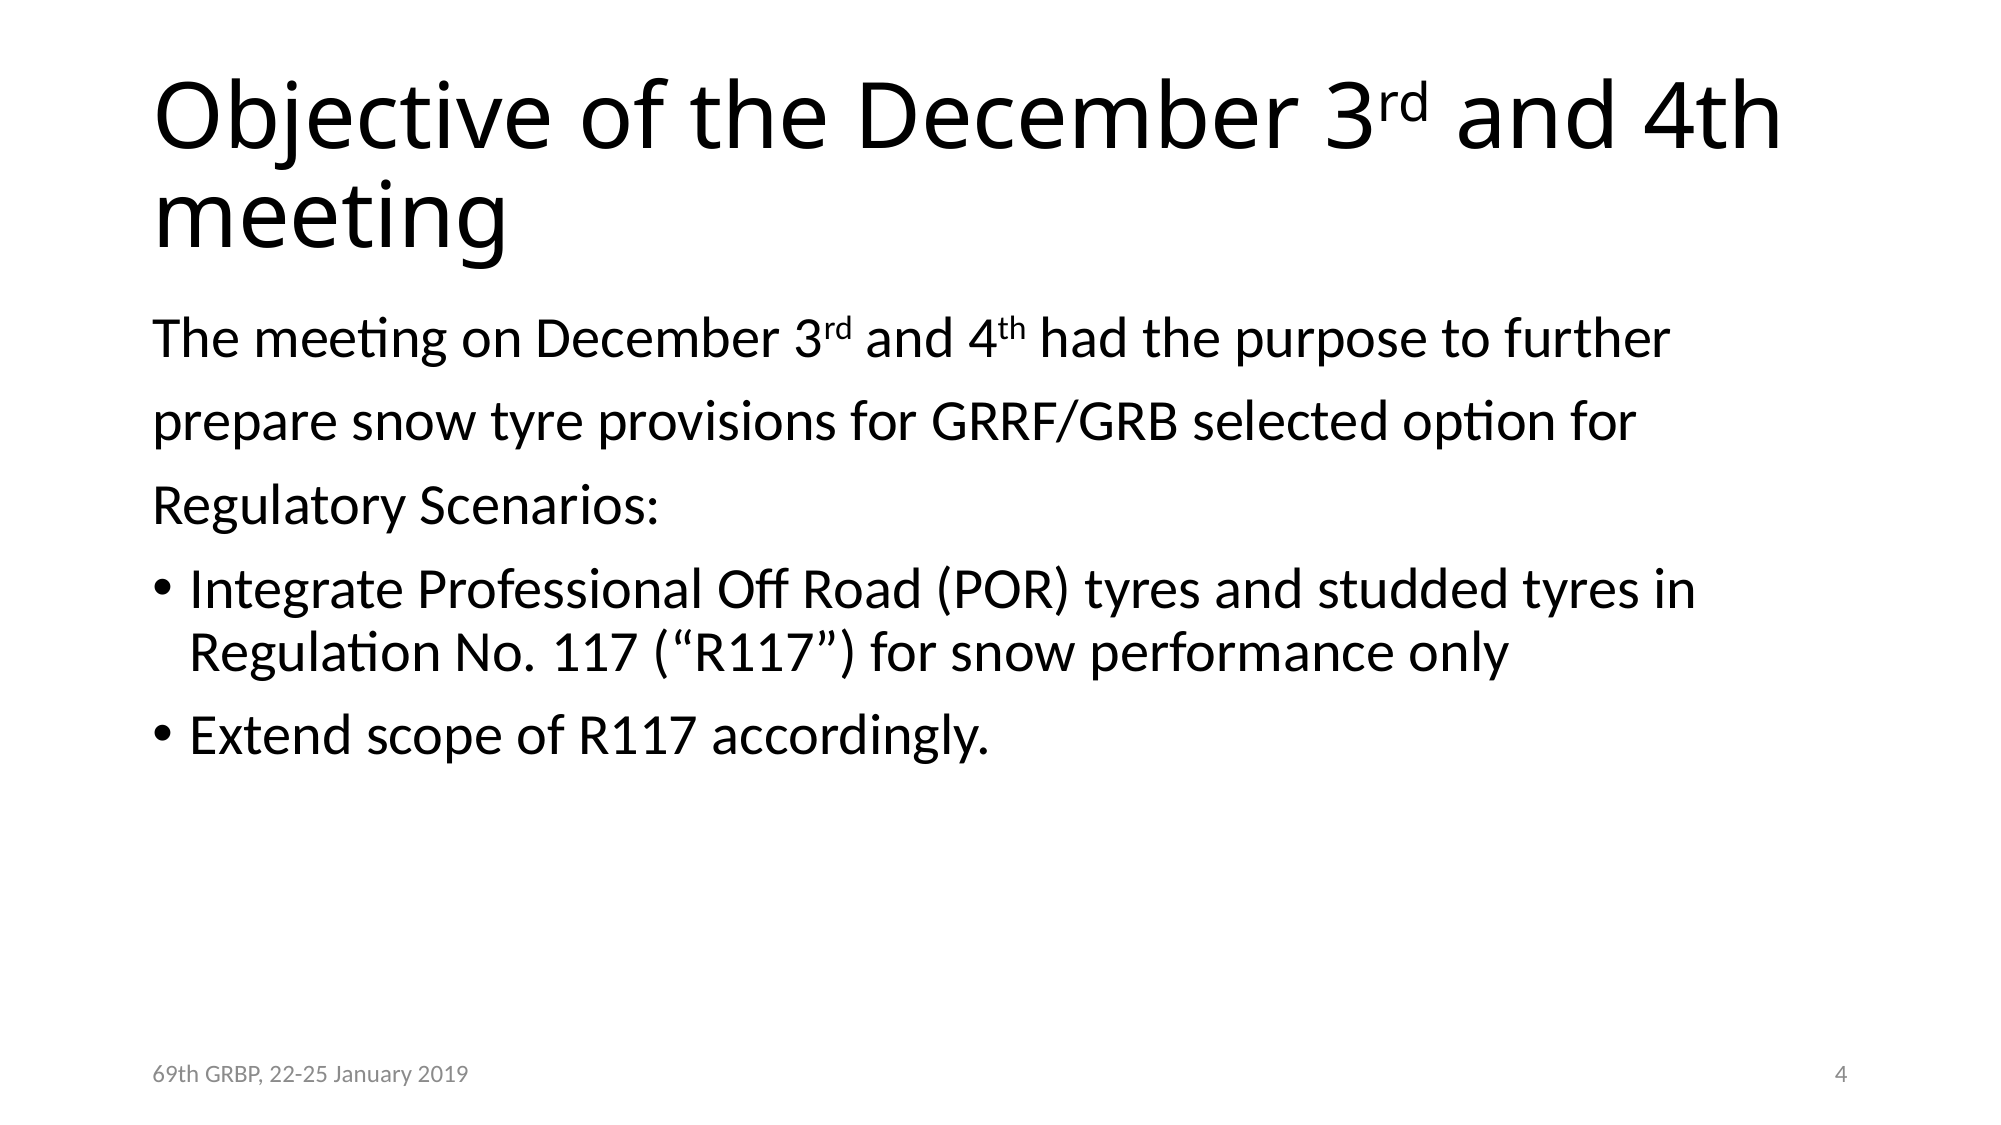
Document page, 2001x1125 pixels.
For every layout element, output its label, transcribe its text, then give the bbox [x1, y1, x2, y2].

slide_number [137, 1042, 588, 1103]
title Objective of the December 3rd and 4th meeting [137, 59, 1863, 278]
slide_number 4 [1412, 1042, 1863, 1103]
list The meeting on December 3rd and 4th had the purpose to further prepare snow tyre provisions for GRRF/GRB selected option for Regulatory Scenarios: Integrate Professional Off Road (POR) tyres and studded tyres in Regulation No. 117 (“R117”) for snow performance only Extend scope of R117 accordingly. [137, 299, 1863, 1014]
